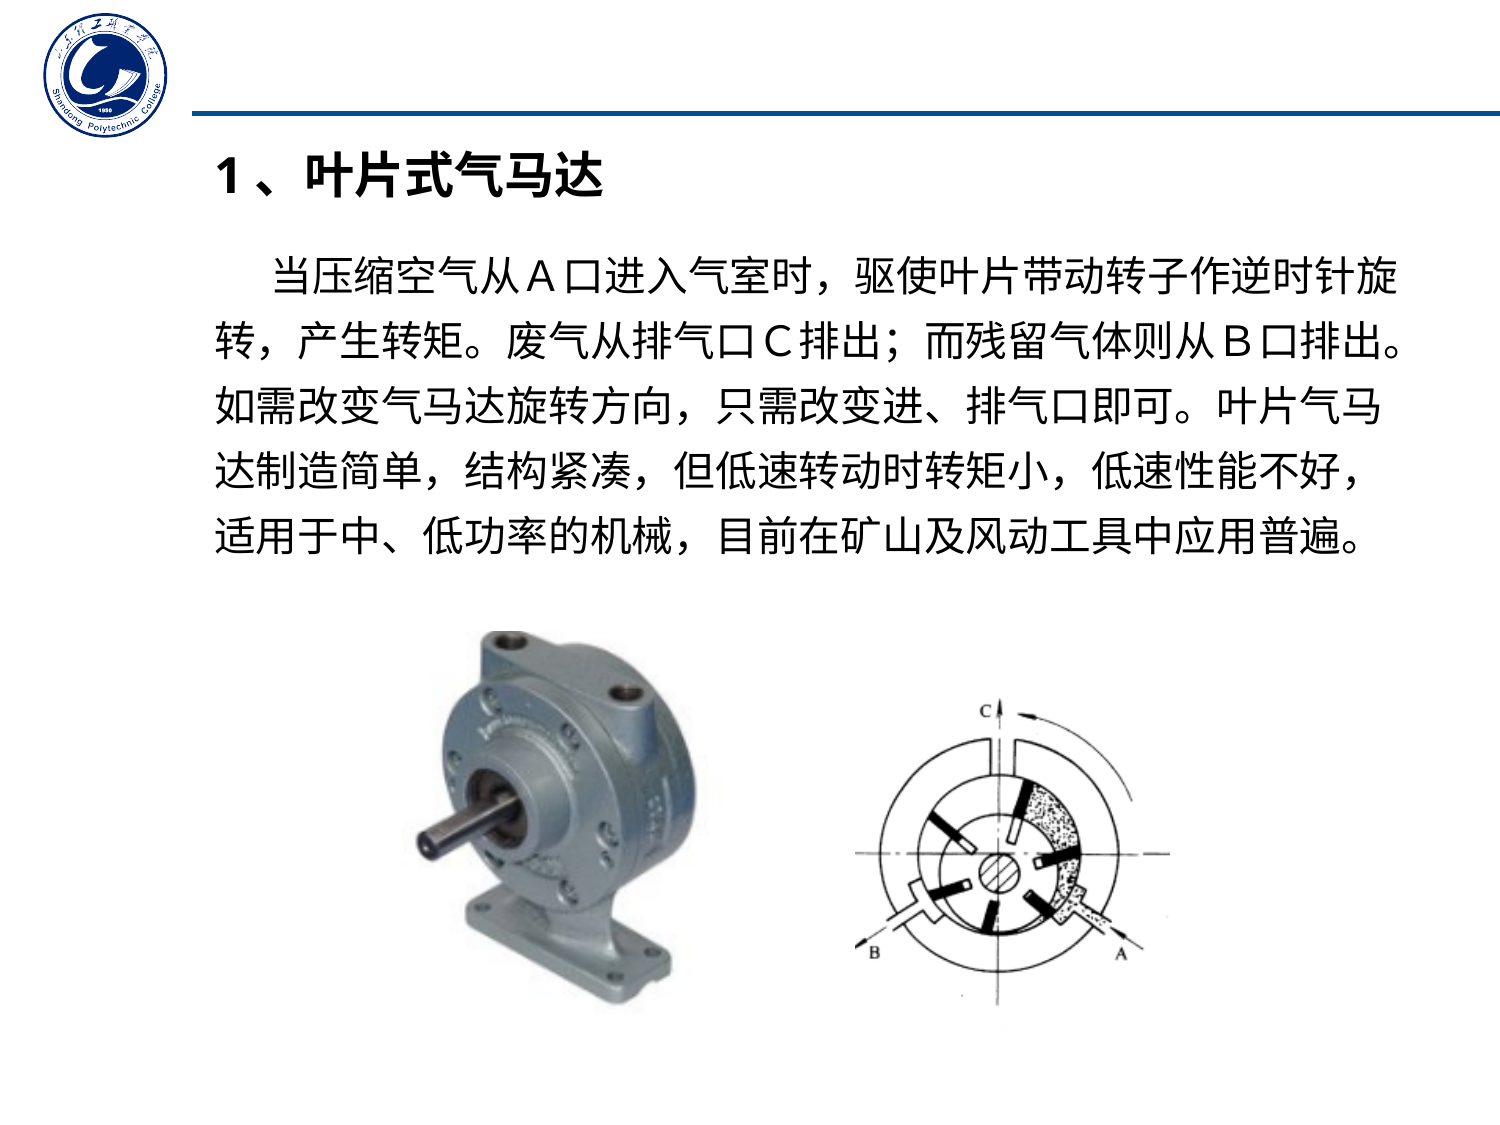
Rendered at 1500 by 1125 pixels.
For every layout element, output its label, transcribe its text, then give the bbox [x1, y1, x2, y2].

picture [365, 631, 750, 1015]
picture [43, 7, 174, 138]
text_box 1、叶片式气马达 [199, 136, 1299, 211]
text_box 当压缩空气从Ａ口进入气室时，驱使叶片带动转子作逆时针旋转，产生转矩。废气从排气口Ｃ排出；而残留气体则从Ｂ口排出。如需改变气马达旋转方向，只需改变进、排气口即可。叶片气马达制造简单，结构紧凑，但低速转动时转矩小，低速性能不好，适用于中、低功率的机械，目前在矿山及风动工具中应用普遍。 [199, 227, 1428, 567]
picture [855, 686, 1170, 1028]
